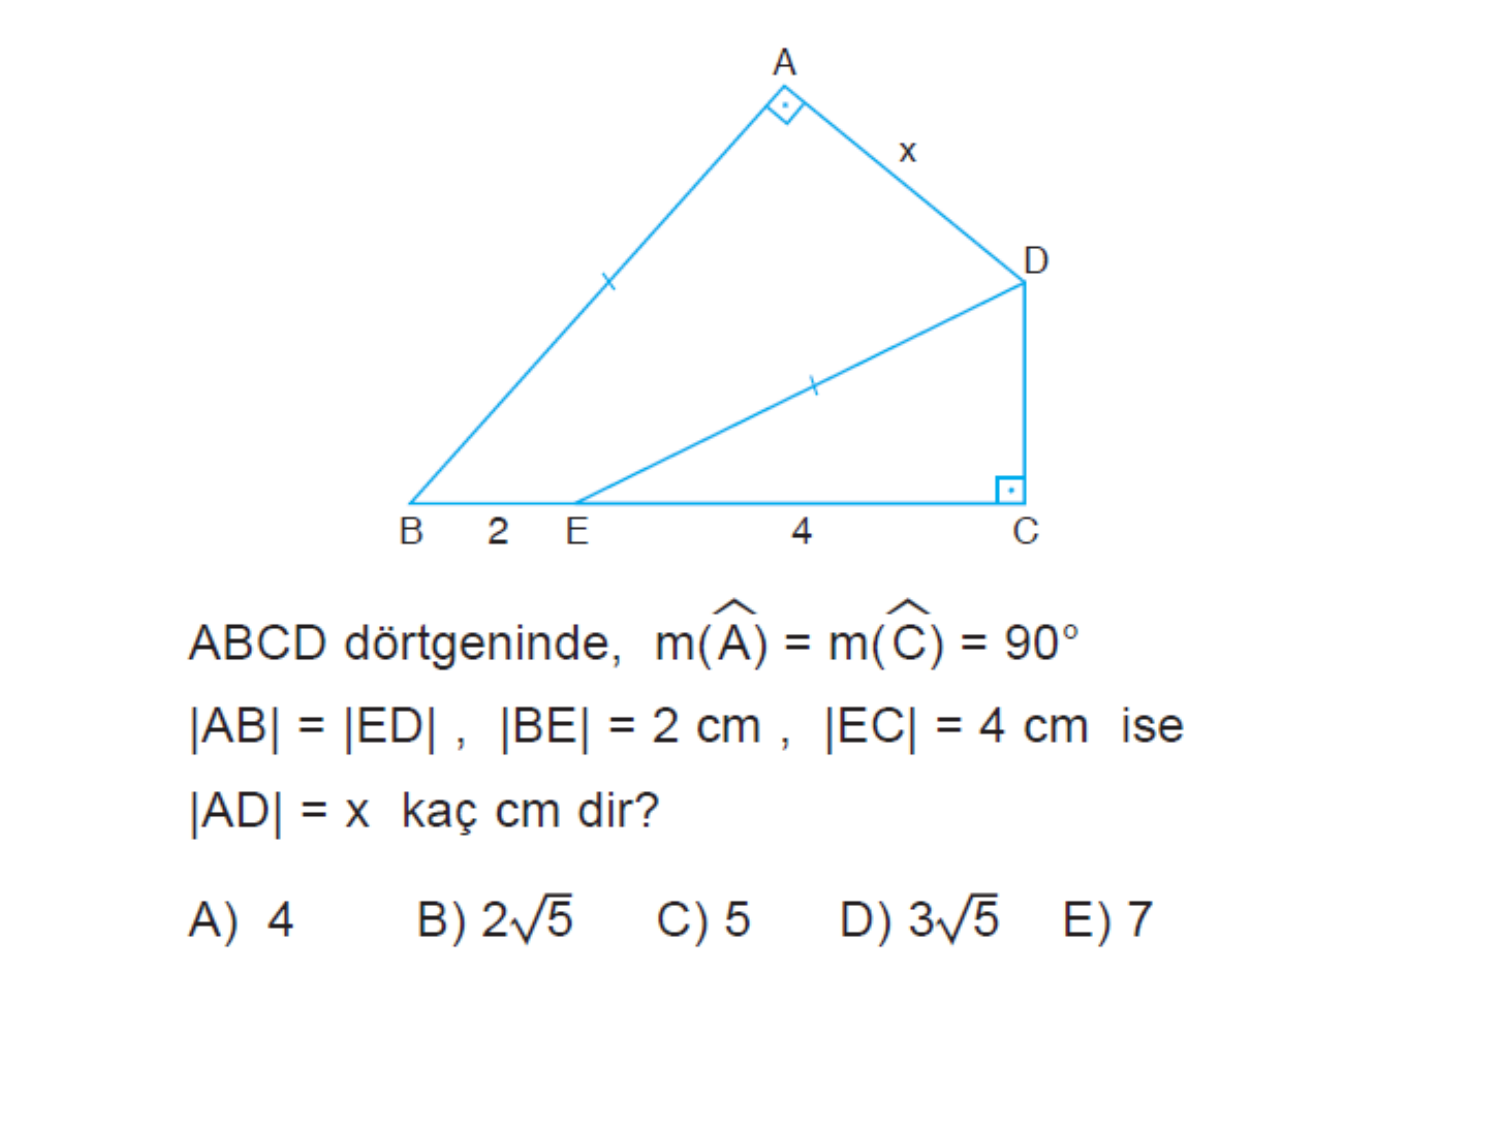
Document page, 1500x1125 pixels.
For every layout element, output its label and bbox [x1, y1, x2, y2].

picture [159, 30, 1188, 973]
